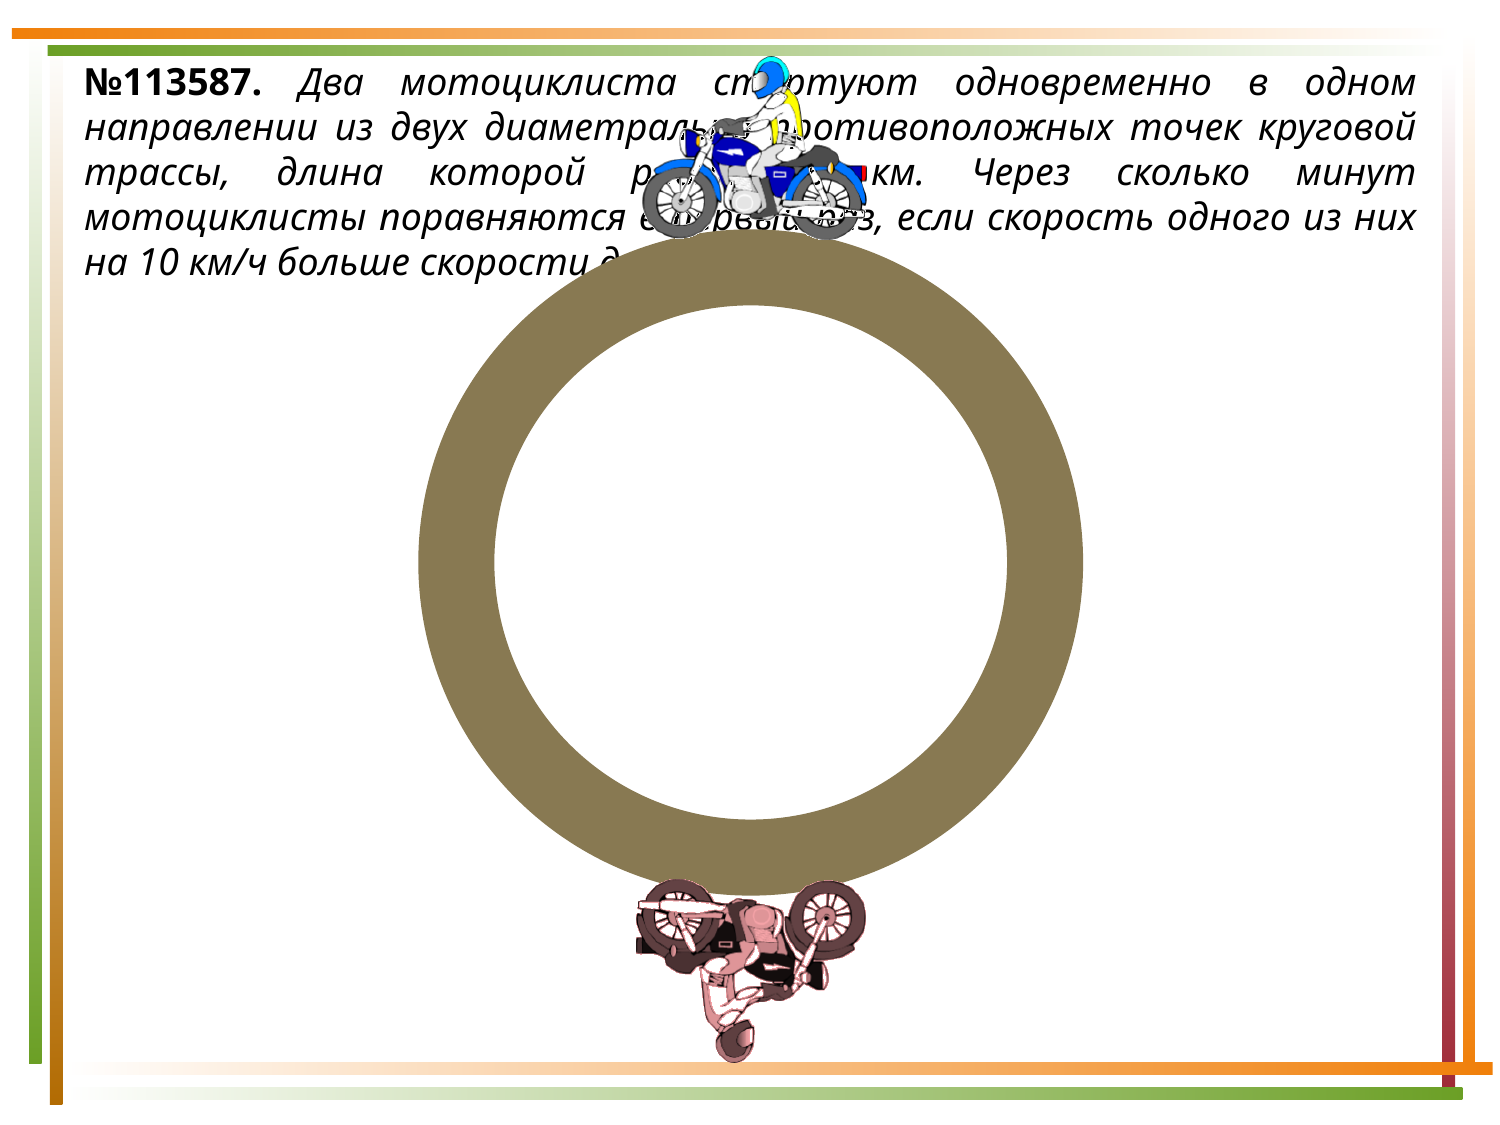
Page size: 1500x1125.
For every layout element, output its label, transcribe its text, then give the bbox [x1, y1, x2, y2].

text_box [941, 116, 1191, 359]
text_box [876, 206, 1105, 917]
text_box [630, 53, 872, 1064]
text_box №113587. Два мотоциклиста стартуют одновременно в одном направлении из двух диаметрально противоположных точек круговой трассы, длина которой равна 16 км. Через сколько минут мотоциклисты поравняются в первый раз, если скорость одного из них на 10 км/ч больше скорости другого? [69, 50, 1432, 290]
text_box [574, 1062, 578, 1075]
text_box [394, 206, 625, 917]
